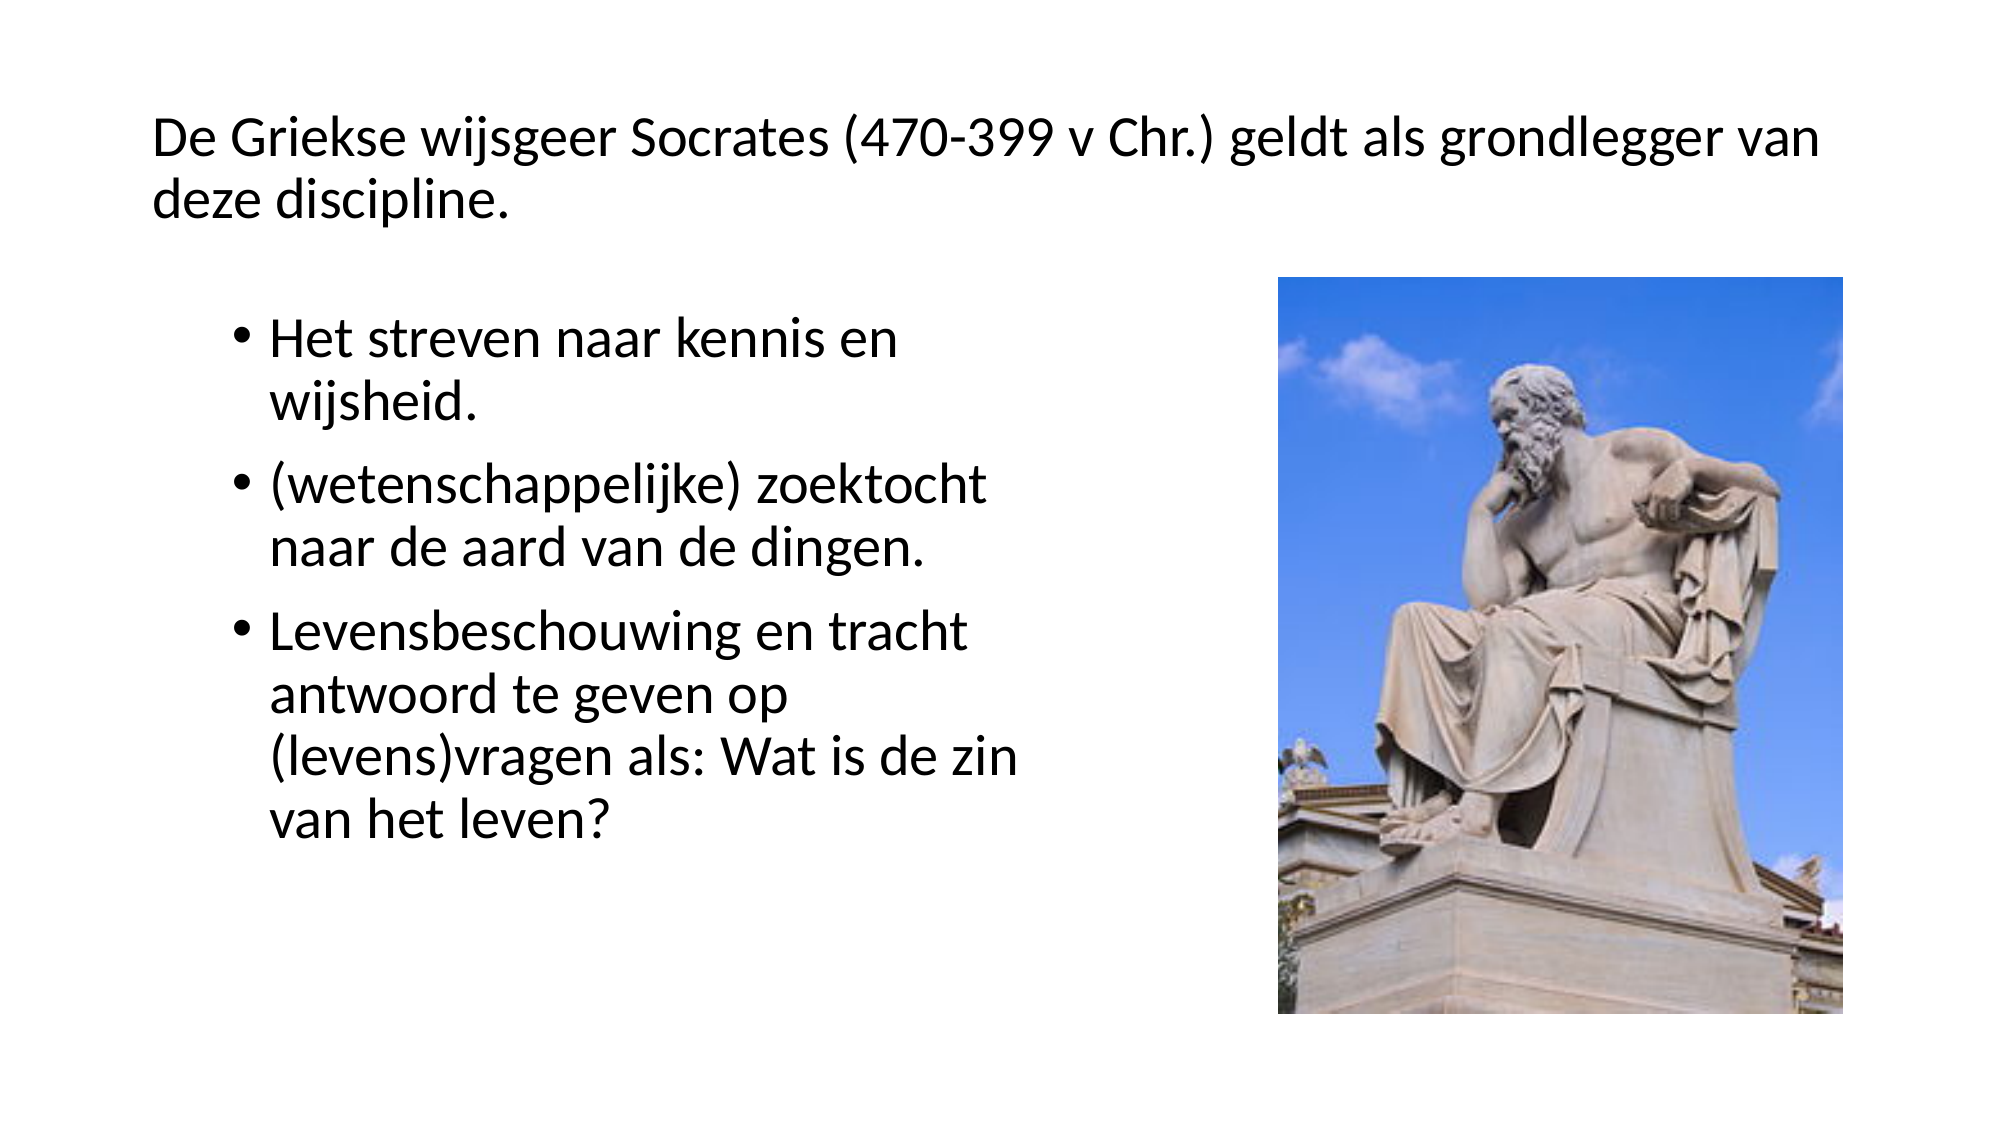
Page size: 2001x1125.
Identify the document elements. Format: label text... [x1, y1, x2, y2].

title De Griekse wijsgeer Socrates (470-399 v Chr.) geldt als grondlegger van deze discipline. [137, 59, 1863, 278]
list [1278, 277, 1843, 1014]
list Het streven naar kennis en wijsheid. (wetenschappelijke) zoektocht naar de aard van de dingen. Levensbeschouwing en tracht antwoord te geven op (levens)vragen als: Wat is de zin van het leven? [216, 299, 1067, 1014]
